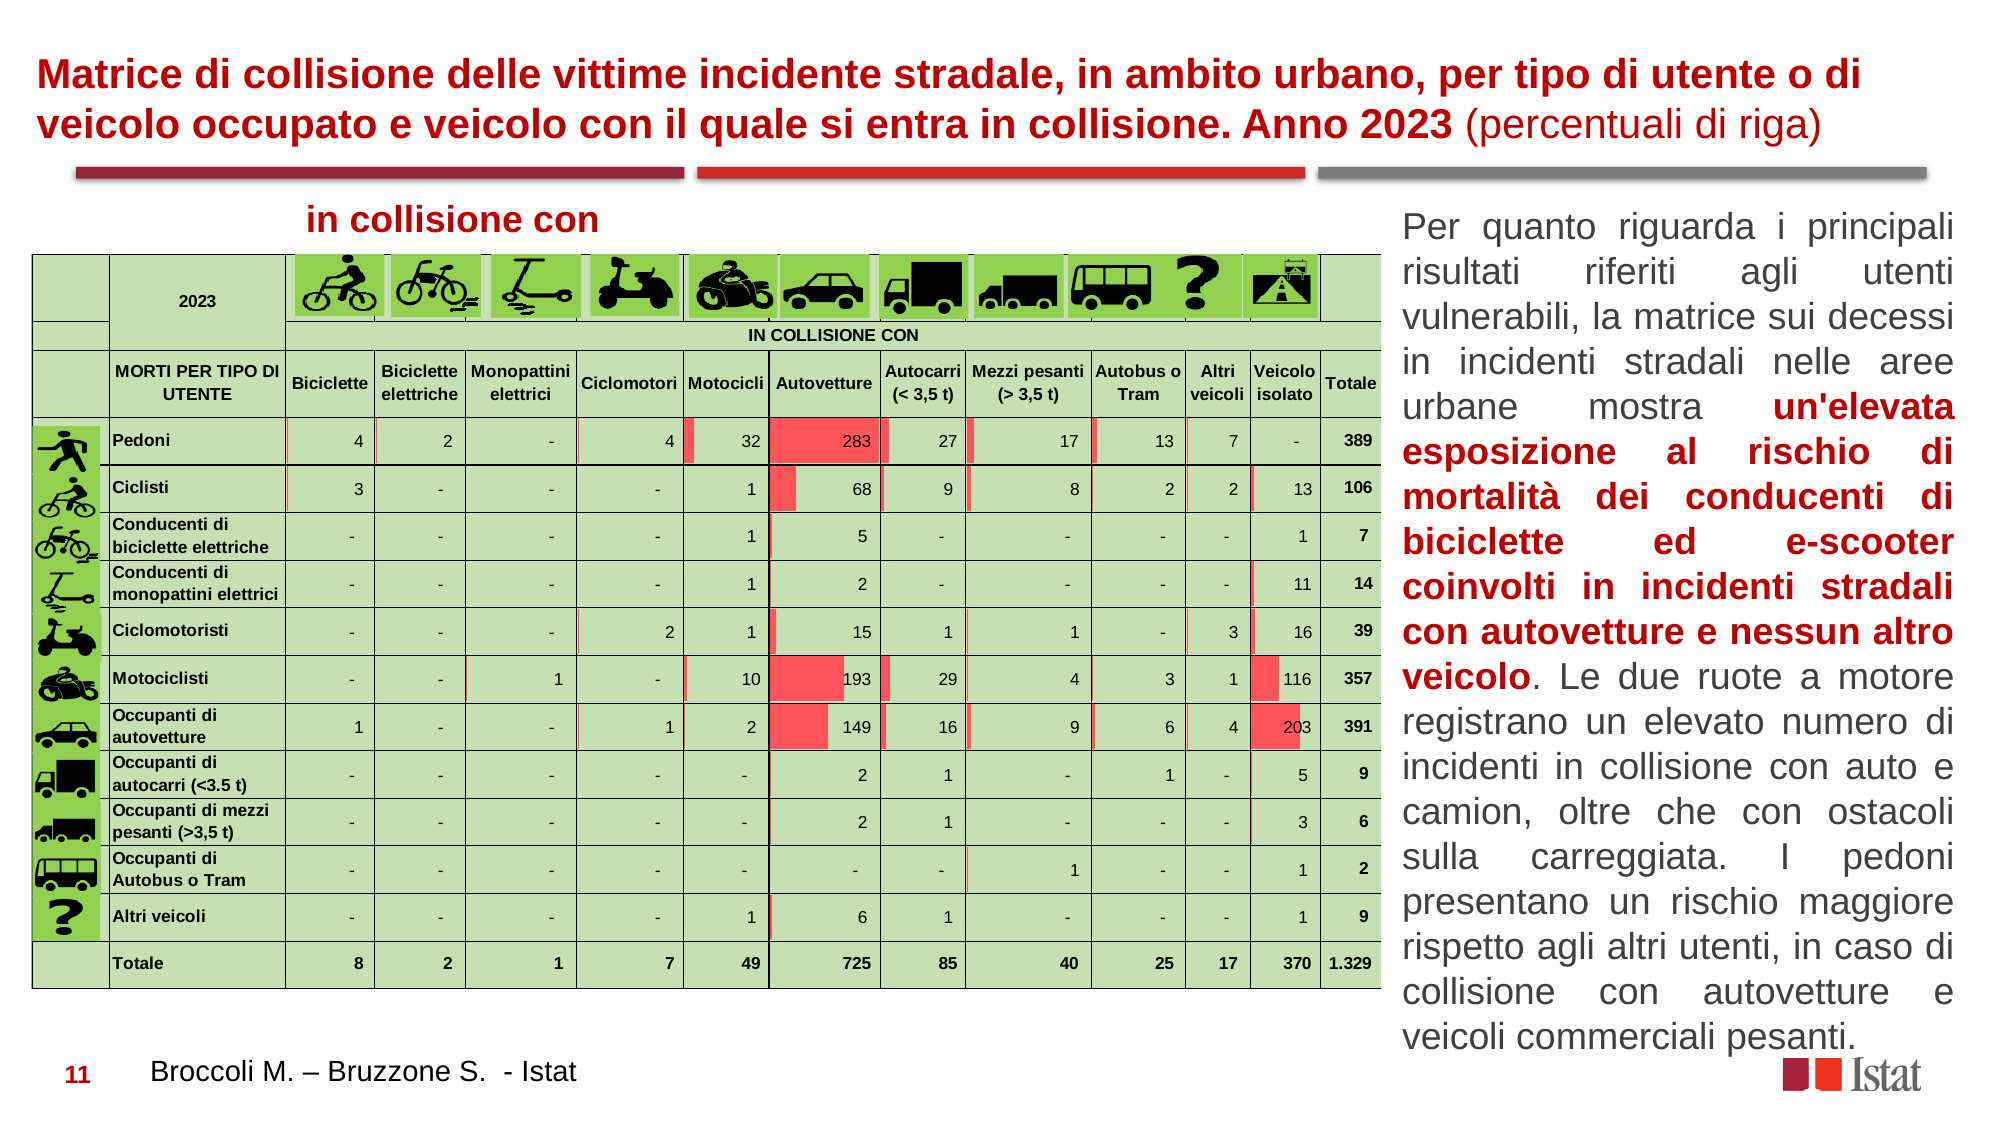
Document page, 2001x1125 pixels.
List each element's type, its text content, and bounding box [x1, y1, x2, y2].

text_box in collisione con [291, 188, 1225, 248]
picture [31, 253, 1383, 990]
text_box 11 [36, 1040, 119, 1107]
text_box Matrice di collisione delle vittime incidente stradale, in ambito urbano, per tipo di utente o di veicolo occupato e veicolo con il quale si entra in collisione. Anno 2023 (percentuali di riga) [36, 46, 1938, 183]
text_box Per quanto riguarda i principali risultati riferiti agli utenti vulnerabili, la matrice sui decessi in incidenti stradali nelle aree urbane mostra un'elevata esposizione al rischio di mortalità dei conducenti di biciclette ed e-scooter coinvolti in incidenti stradali con autovetture e nessun altro veicolo. Le due ruote a motore registrano un elevato numero di incidenti in collisione con auto e camion, oltre che con ostacoli sulla carreggiata. I pedoni presentano un rischio maggiore rispetto agli altri utenti, in caso di collisione con autovetture e veicoli commerciali pesanti. [1387, 194, 1970, 1065]
